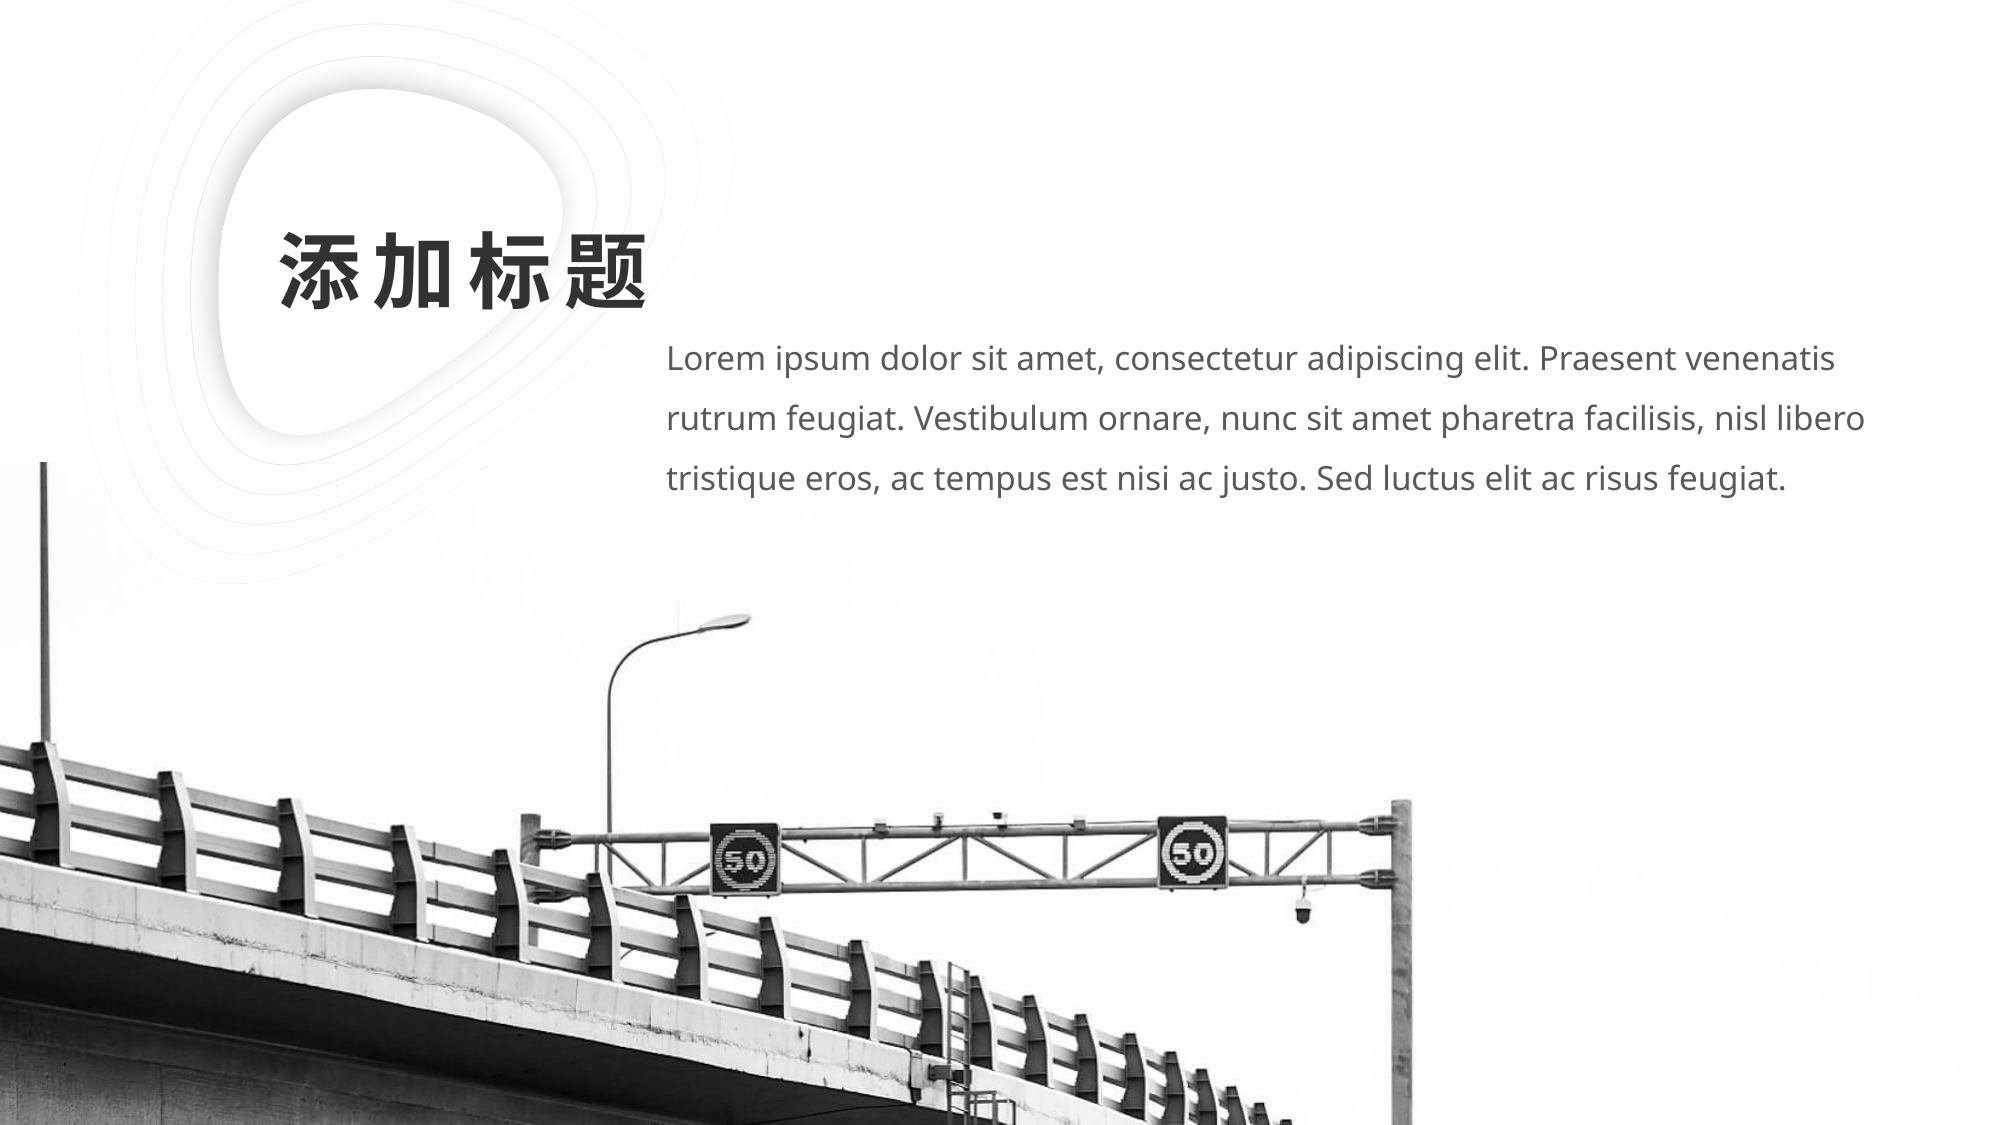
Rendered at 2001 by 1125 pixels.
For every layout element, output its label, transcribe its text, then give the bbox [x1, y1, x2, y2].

picture [0, 462, 2000, 1125]
text_box Lorem ipsum dolor sit amet, consectetur adipiscing elit. Praesent venenatis rutrum feugiat. Vestibulum ornare, nunc sit amet pharetra facilisis, nisl libero tristique eros, ac tempus est nisi ac justo. Sed luctus elit ac risus feugiat. [704, 310, 1965, 462]
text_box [42, 0, 704, 658]
